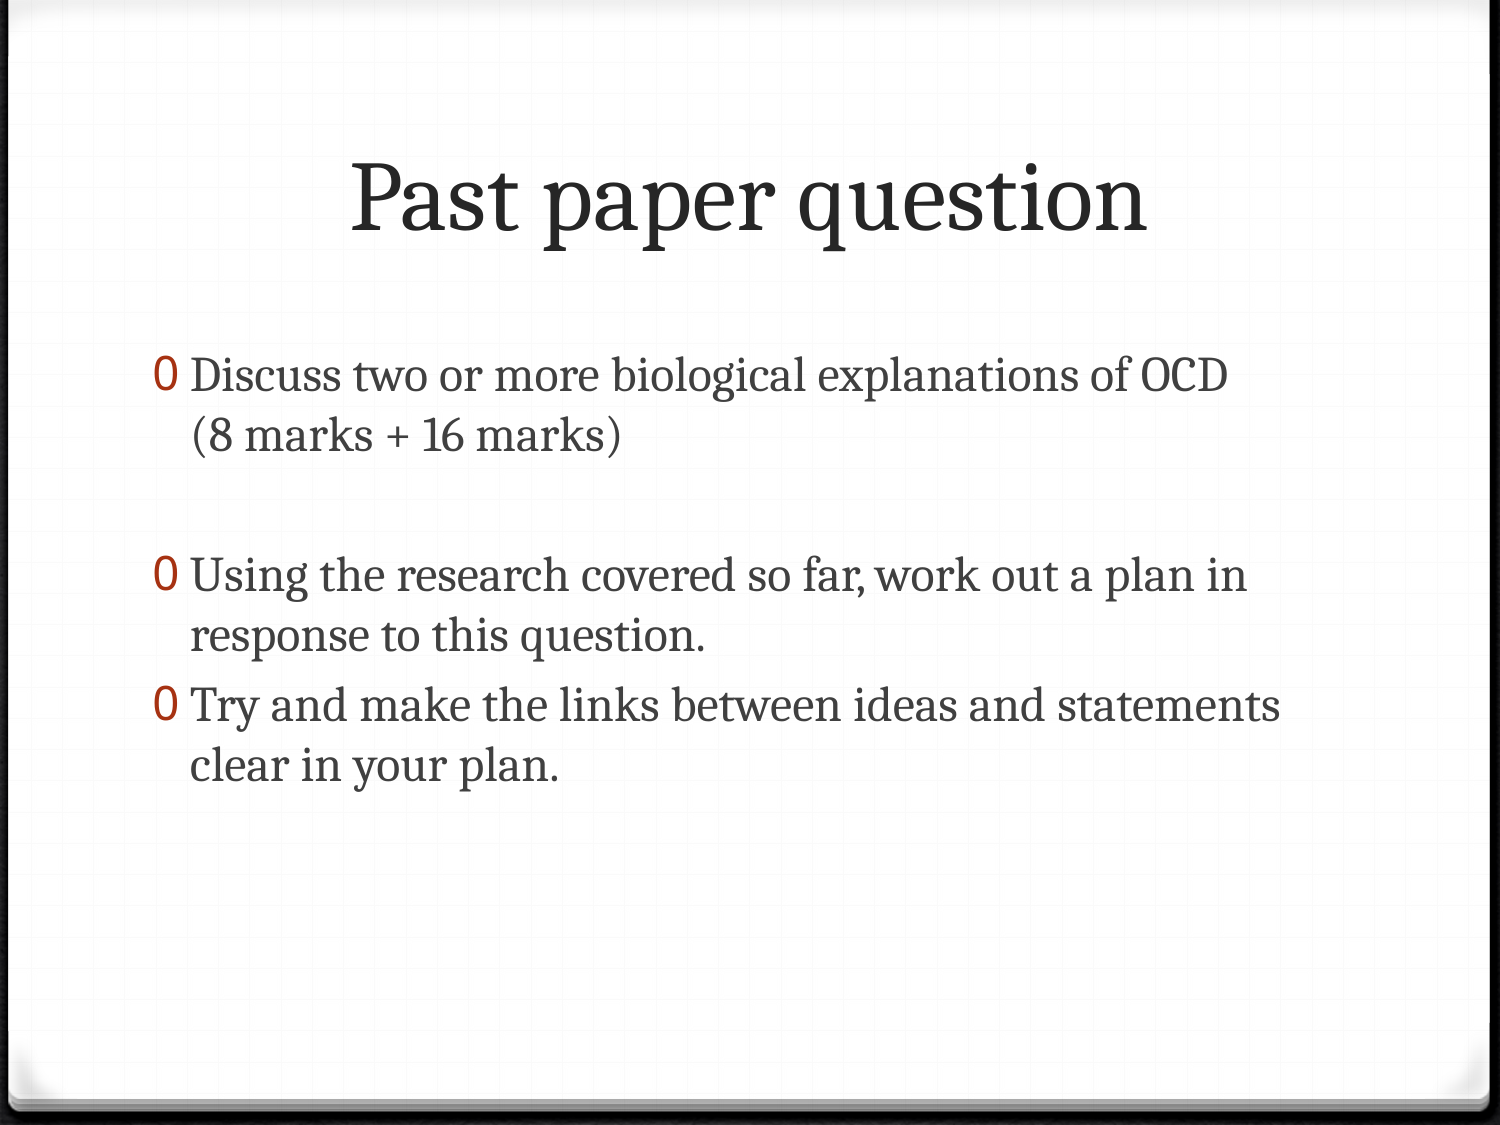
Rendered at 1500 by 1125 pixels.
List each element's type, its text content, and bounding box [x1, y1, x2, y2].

list Discuss two or more biological explanations of OCD (8 marks + 16 marks) Using the research covered so far, work out a plan in response to this question. Try and make the links between ideas and statements clear in your plan. [137, 334, 1363, 983]
picture [0, 0, 1500, 1125]
title Past paper question [90, 71, 1410, 309]
